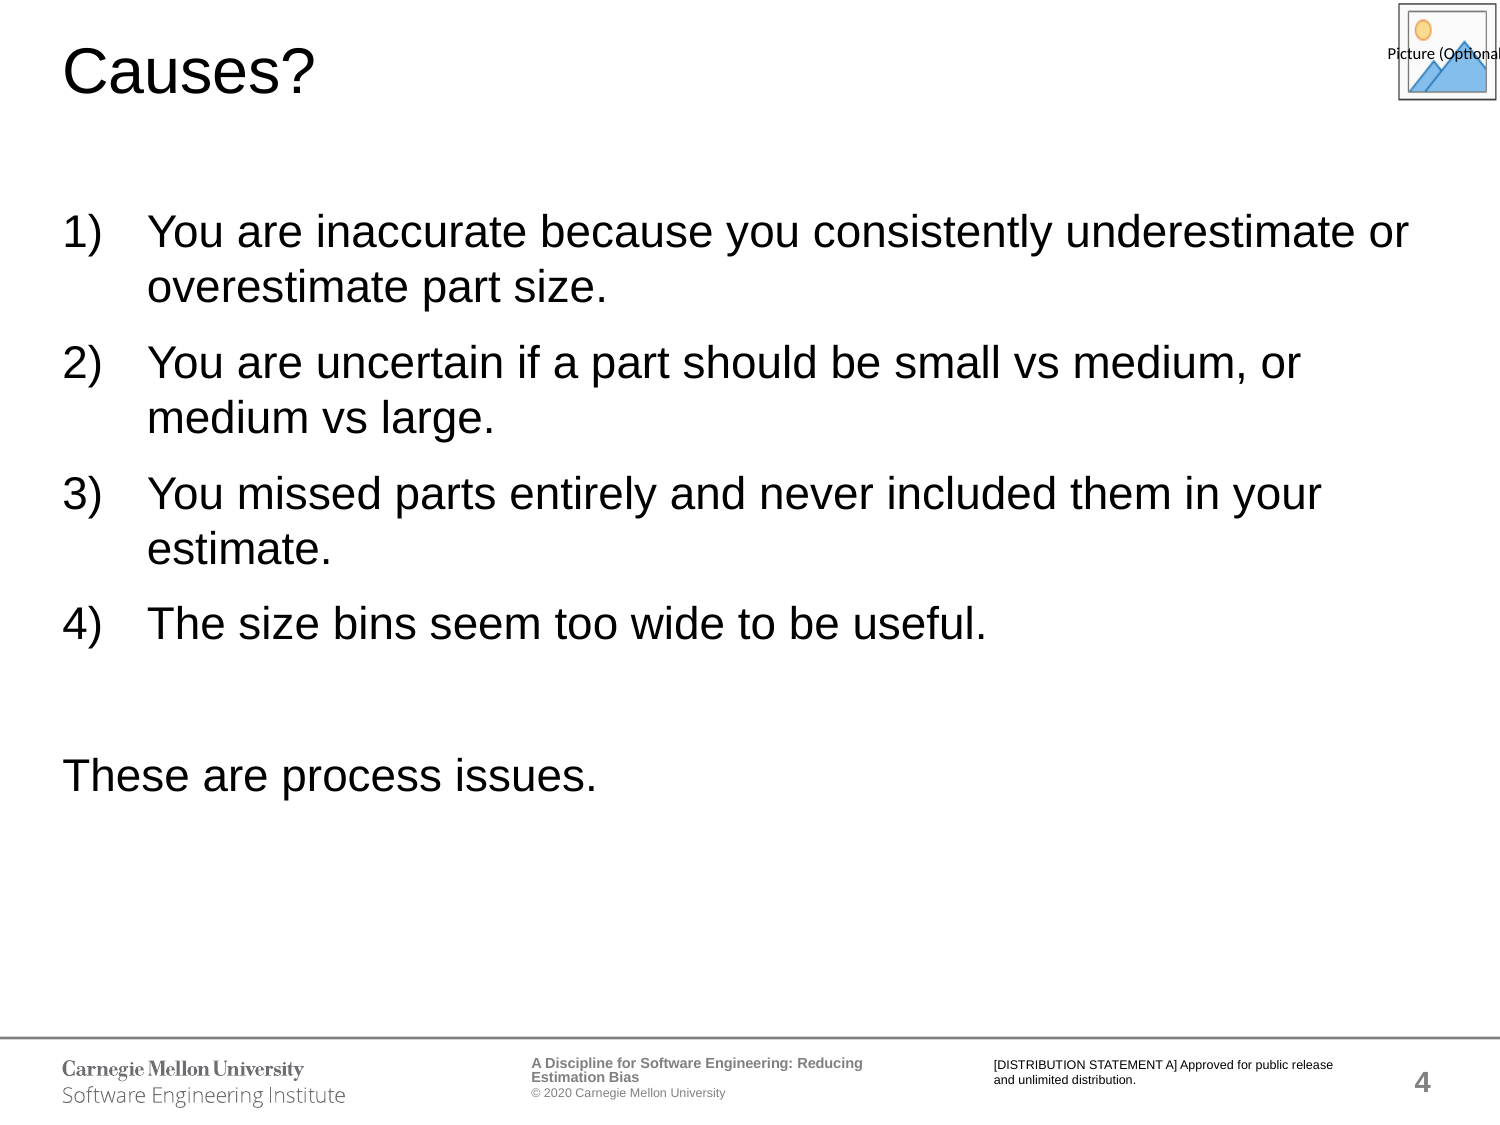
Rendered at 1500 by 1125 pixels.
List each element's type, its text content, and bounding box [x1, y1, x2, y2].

picture [1394, 0, 1500, 105]
title Causes? [62, 37, 1338, 182]
list You are inaccurate because you consistently underestimate or overestimate part size. You are uncertain if a part should be small vs medium, or medium vs large. You missed parts entirely and never included them in your estimate. The size bins seem too wide to be useful. These are process issues. [62, 201, 1431, 1000]
